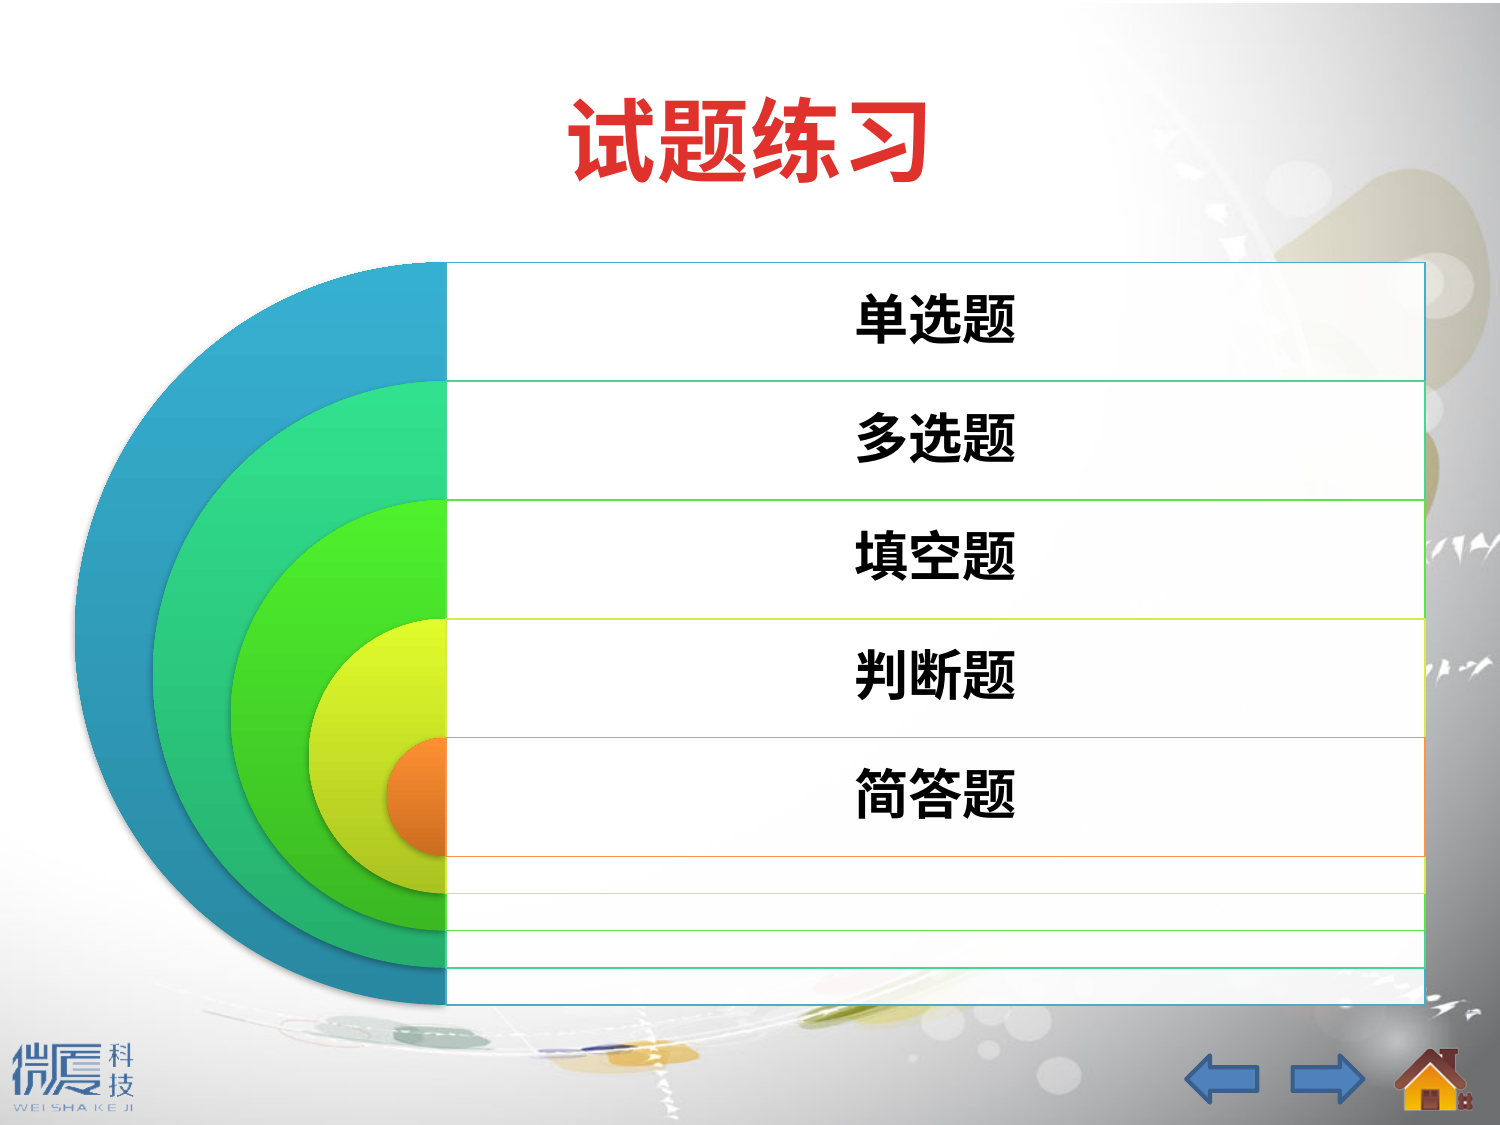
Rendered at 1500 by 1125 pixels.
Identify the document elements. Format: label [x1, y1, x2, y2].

picture [0, 3, 1500, 1125]
list [74, 262, 1426, 1006]
text_box [1186, 1039, 1485, 1118]
